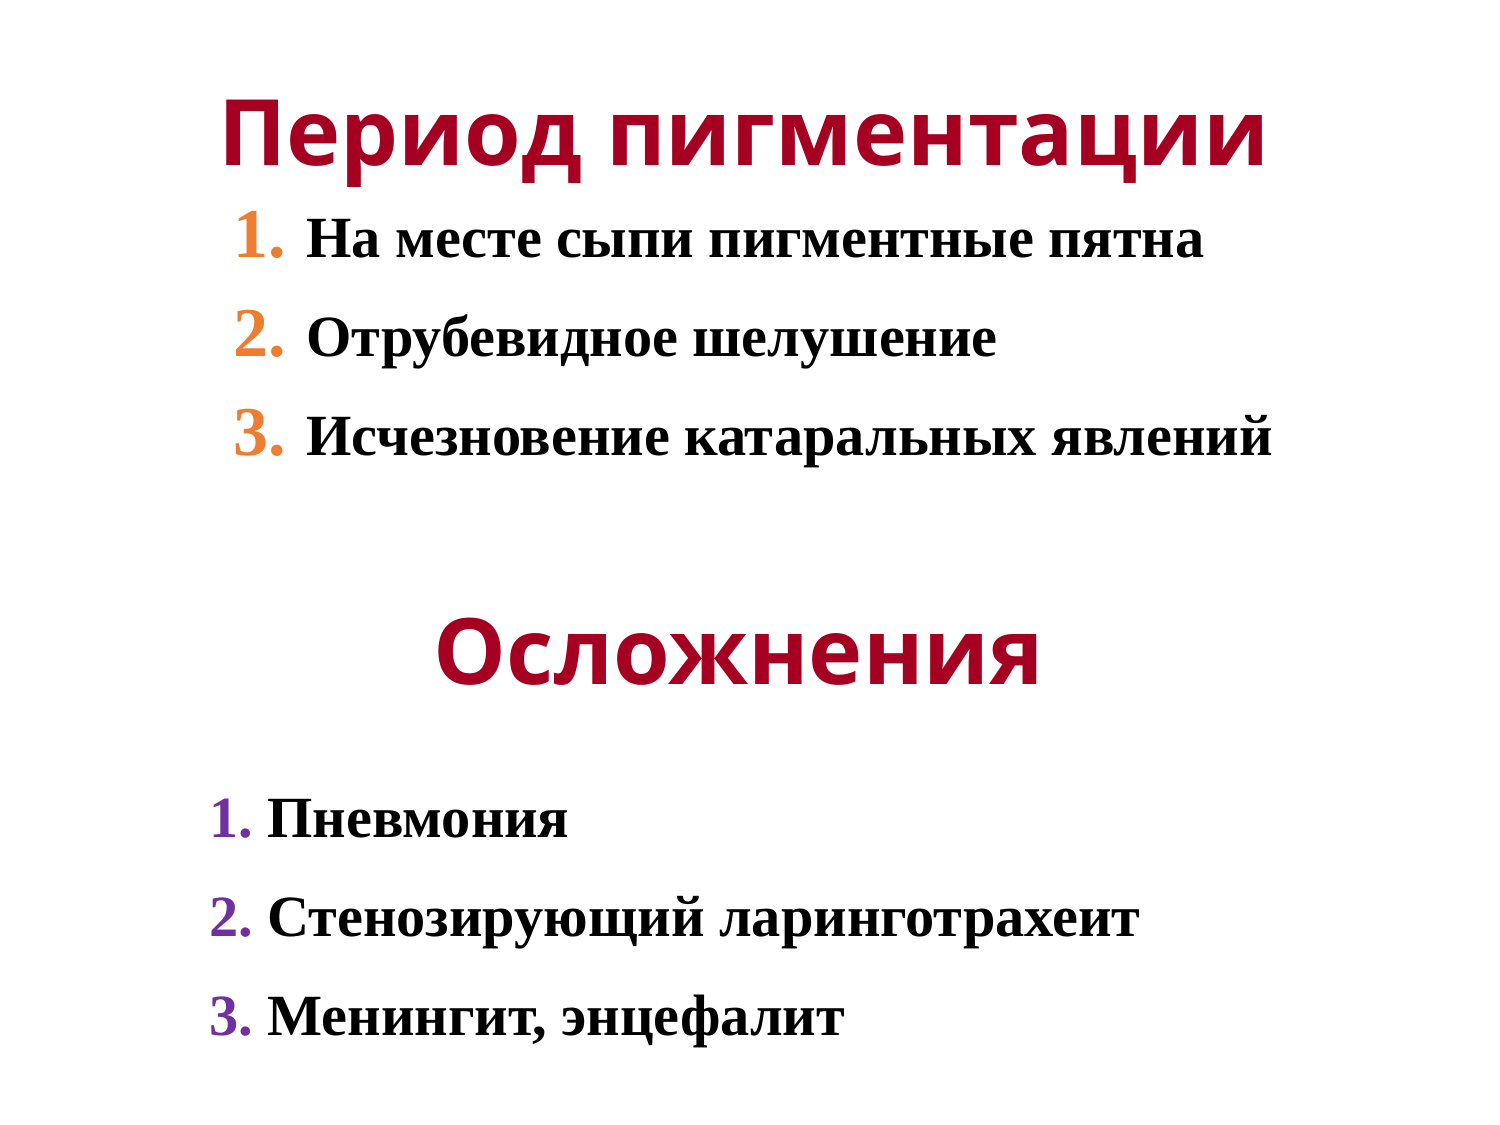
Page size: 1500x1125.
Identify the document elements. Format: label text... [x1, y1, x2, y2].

text_box Осложнения [419, 586, 1110, 711]
text_box На месте сыпи пигментные пятна Отрубевидное шелушение Исчезновение катаральных явлений [218, 191, 1442, 475]
text_box Период пигментации [147, 66, 1341, 191]
text_box 1. Пневмония 2. Стенозирующий ларинготрахеит 3. Менингит, энцефалит [194, 771, 1447, 1055]
